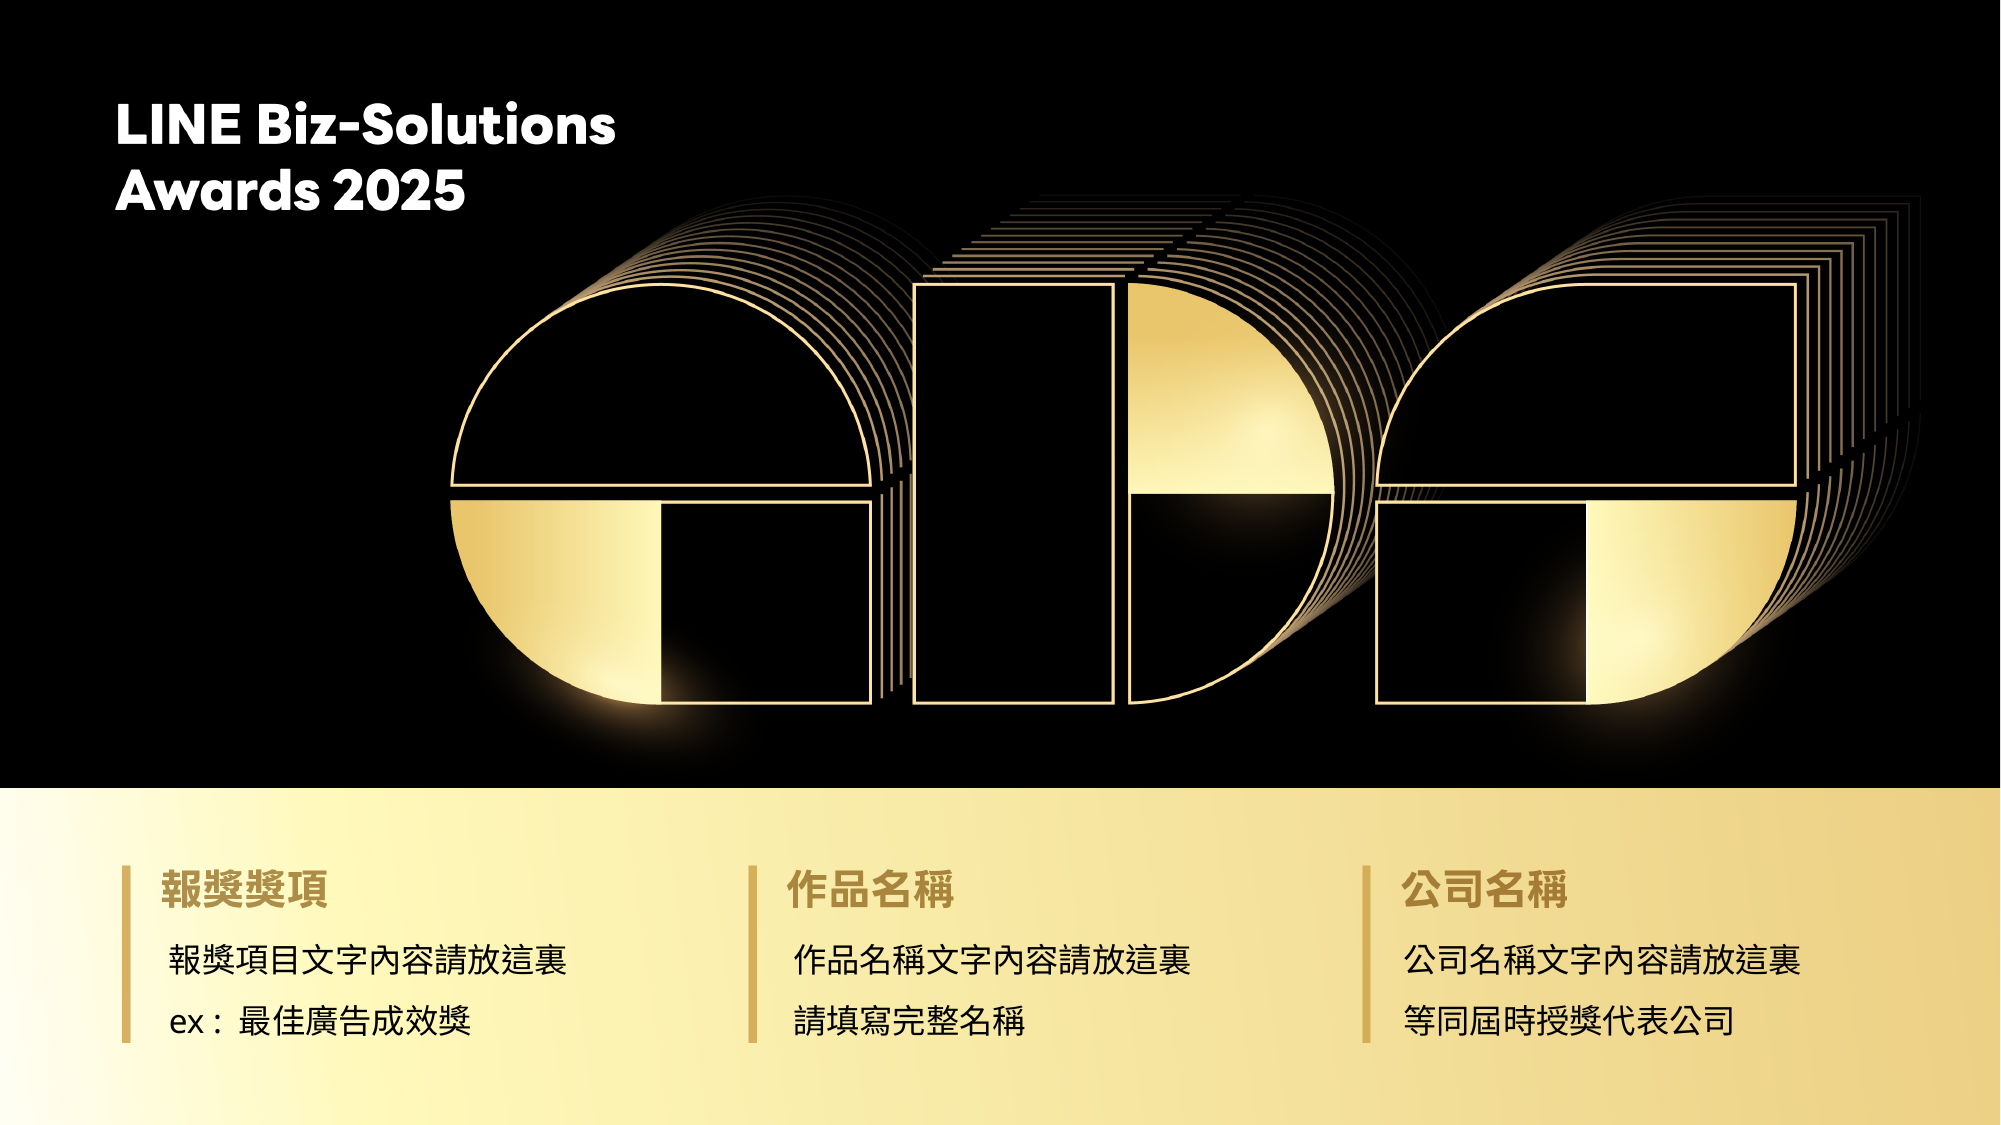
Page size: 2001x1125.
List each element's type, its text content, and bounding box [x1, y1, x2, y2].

list 作品名稱文字內容請放這裏 請填寫完整名稱 [778, 931, 1314, 1051]
list 報獎項目文字內容請放這裏 ex : 最佳廣告成效獎 [153, 931, 690, 1051]
list 公司名稱文字內容請放這裏 等同屆時授獎代表公司 [1388, 931, 1924, 1051]
picture [0, 0, 2001, 1125]
